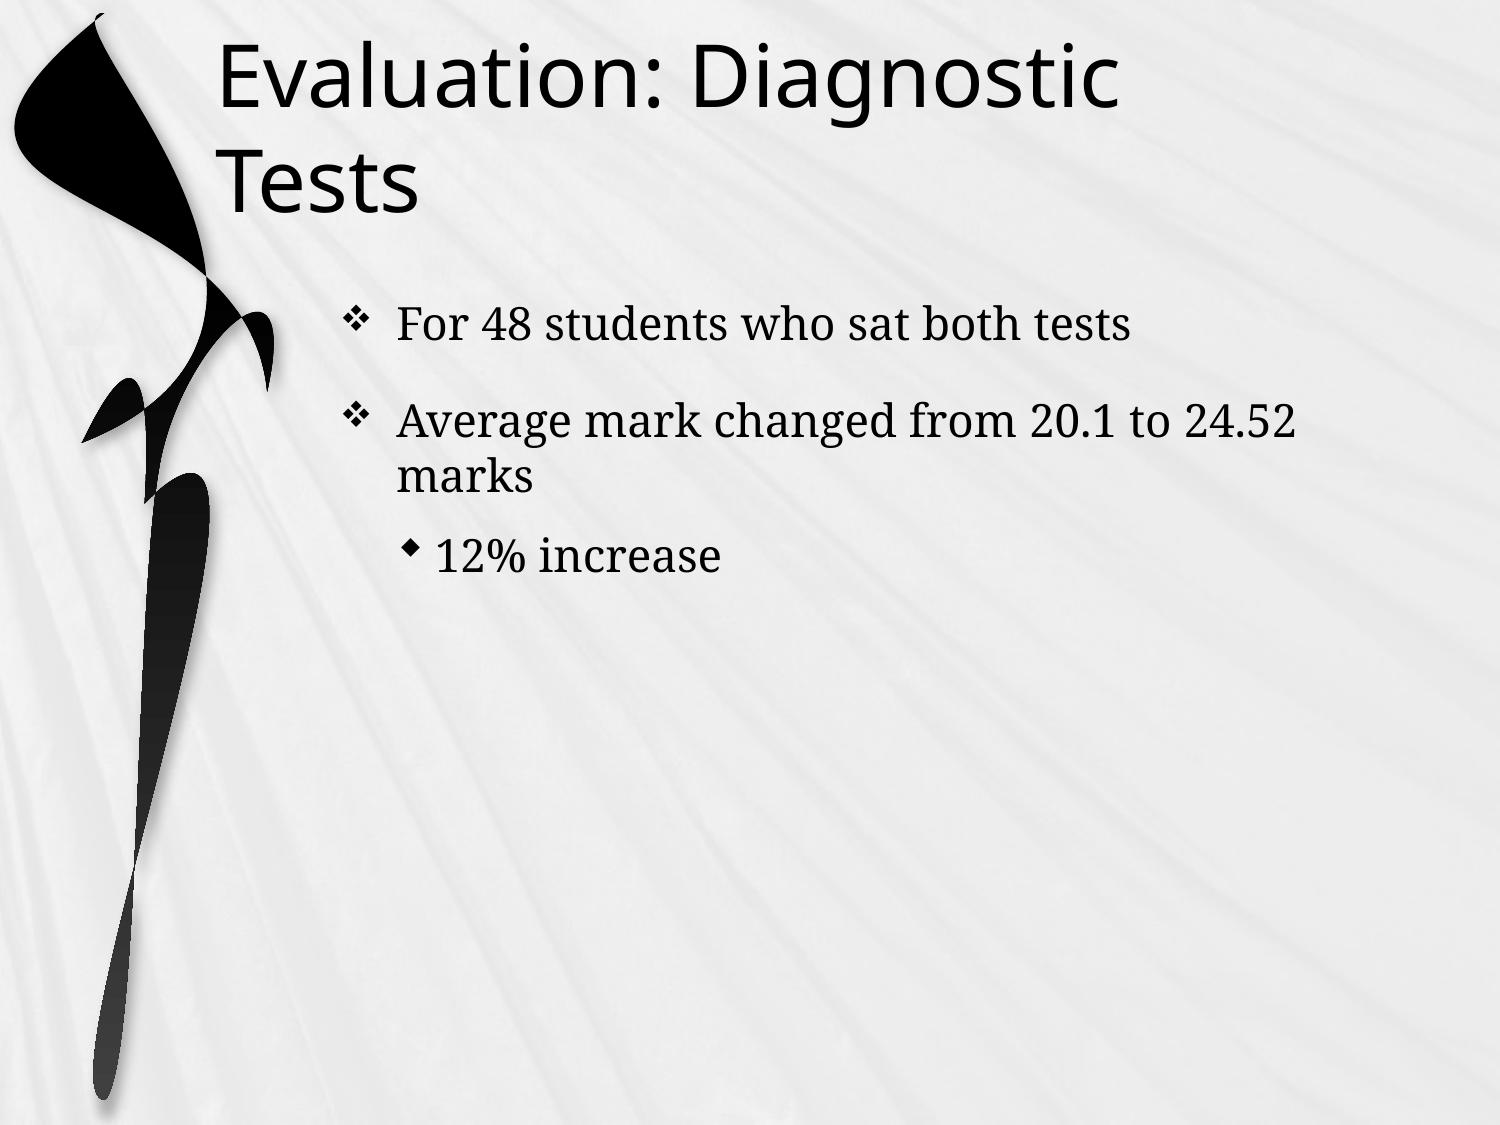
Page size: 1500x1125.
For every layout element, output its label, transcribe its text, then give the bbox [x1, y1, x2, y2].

list For 48 students who sat both tests Average mark changed from 20.1 to 24.52 marks 12% increase [324, 287, 1316, 1005]
title Evaluation: Diagnostic Tests [200, 12, 1317, 238]
